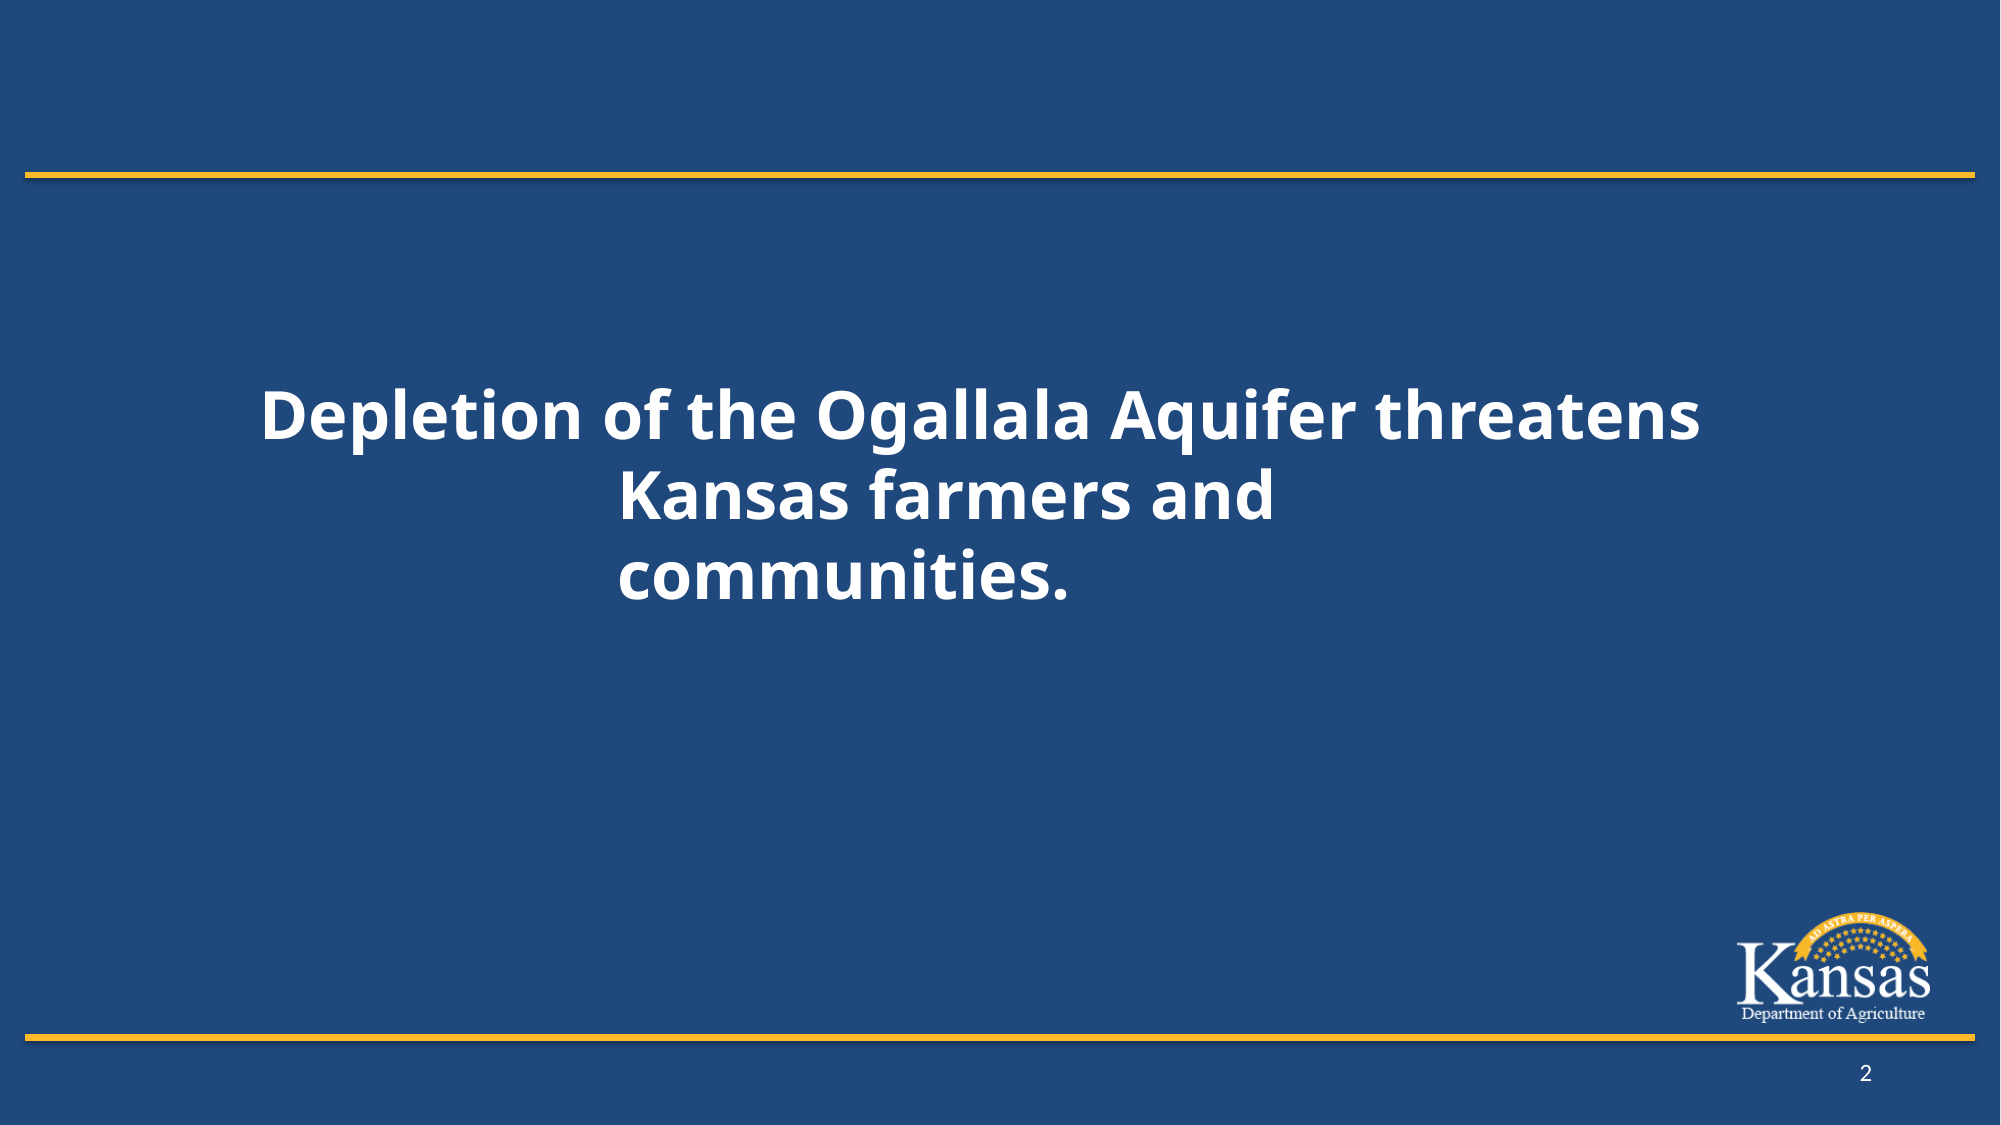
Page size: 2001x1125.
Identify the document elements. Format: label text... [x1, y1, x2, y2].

picture [18, 168, 1985, 189]
slide_number 10 [1857, 1060, 1894, 1125]
picture [1737, 912, 1930, 1025]
title Depletion of the Ogallala Aquifer threatens Kansas farmers and communities. [257, 370, 1743, 613]
picture [18, 1031, 1985, 1051]
